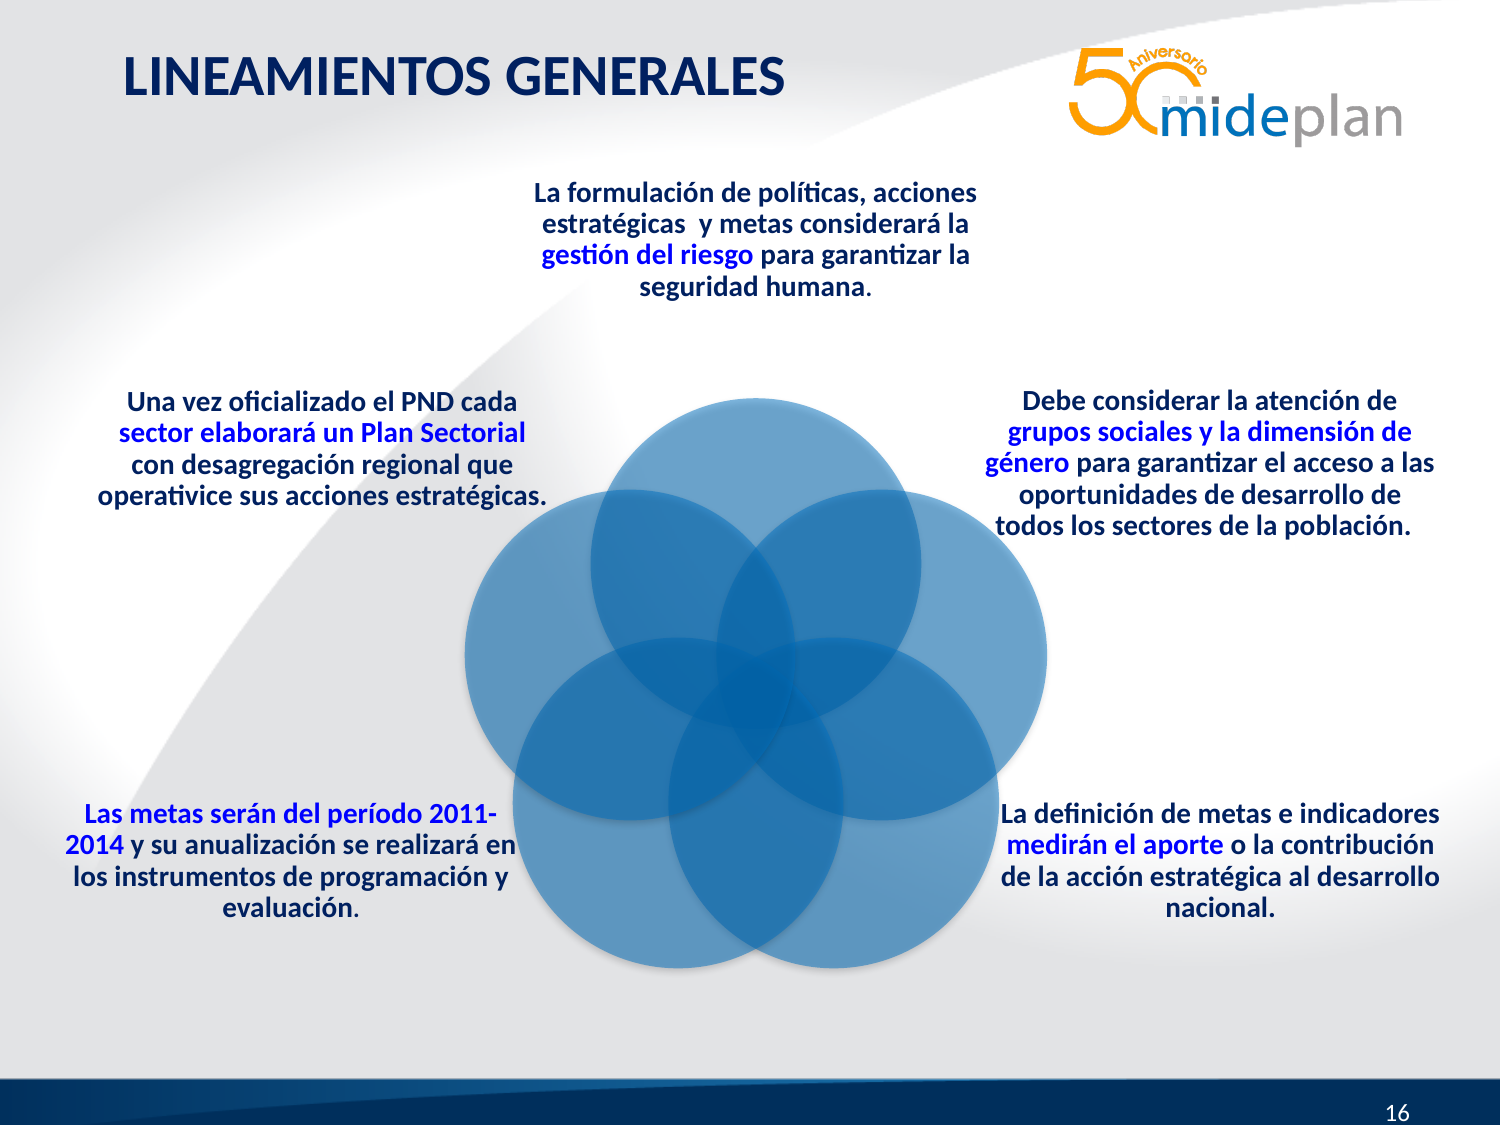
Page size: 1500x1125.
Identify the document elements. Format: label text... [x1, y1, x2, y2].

title LINEAMIENTOS GENERALES [52, 18, 857, 125]
slide_number 16 [1074, 1081, 1425, 1125]
picture [0, 1070, 1500, 1125]
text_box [64, 125, 1448, 1071]
picture [1045, 30, 1425, 125]
